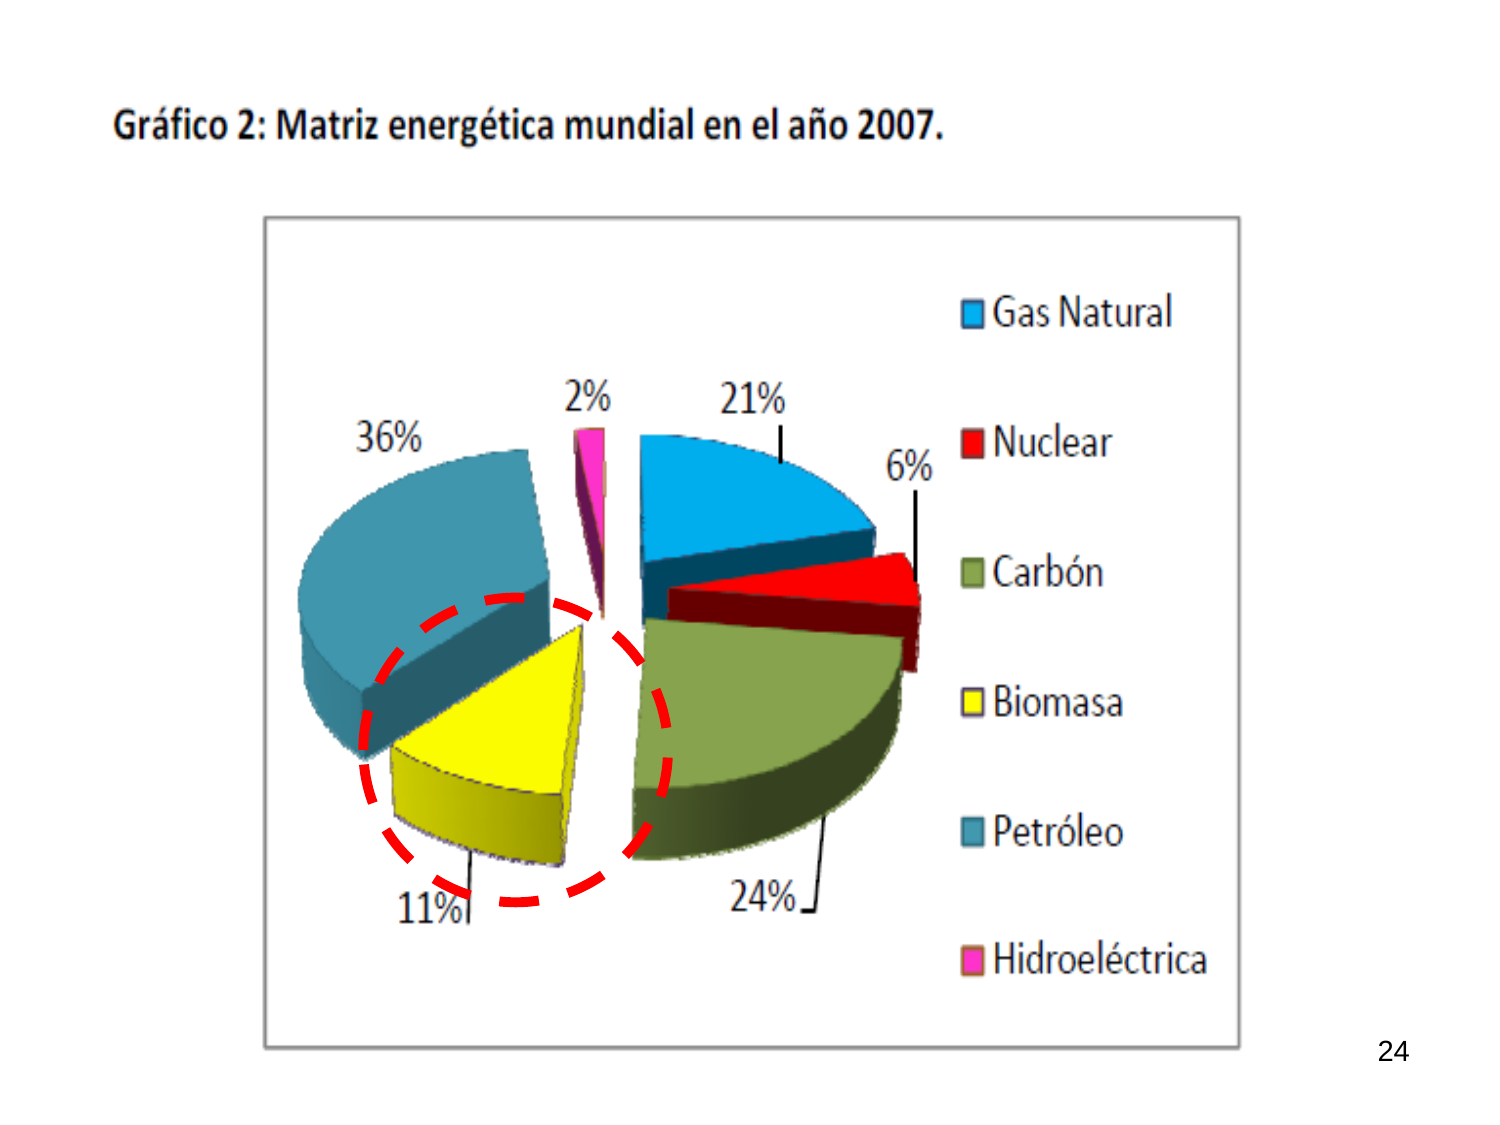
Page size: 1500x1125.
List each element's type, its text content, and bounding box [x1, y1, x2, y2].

picture [58, 70, 1379, 1080]
slide_number 24 [1074, 1024, 1426, 1103]
